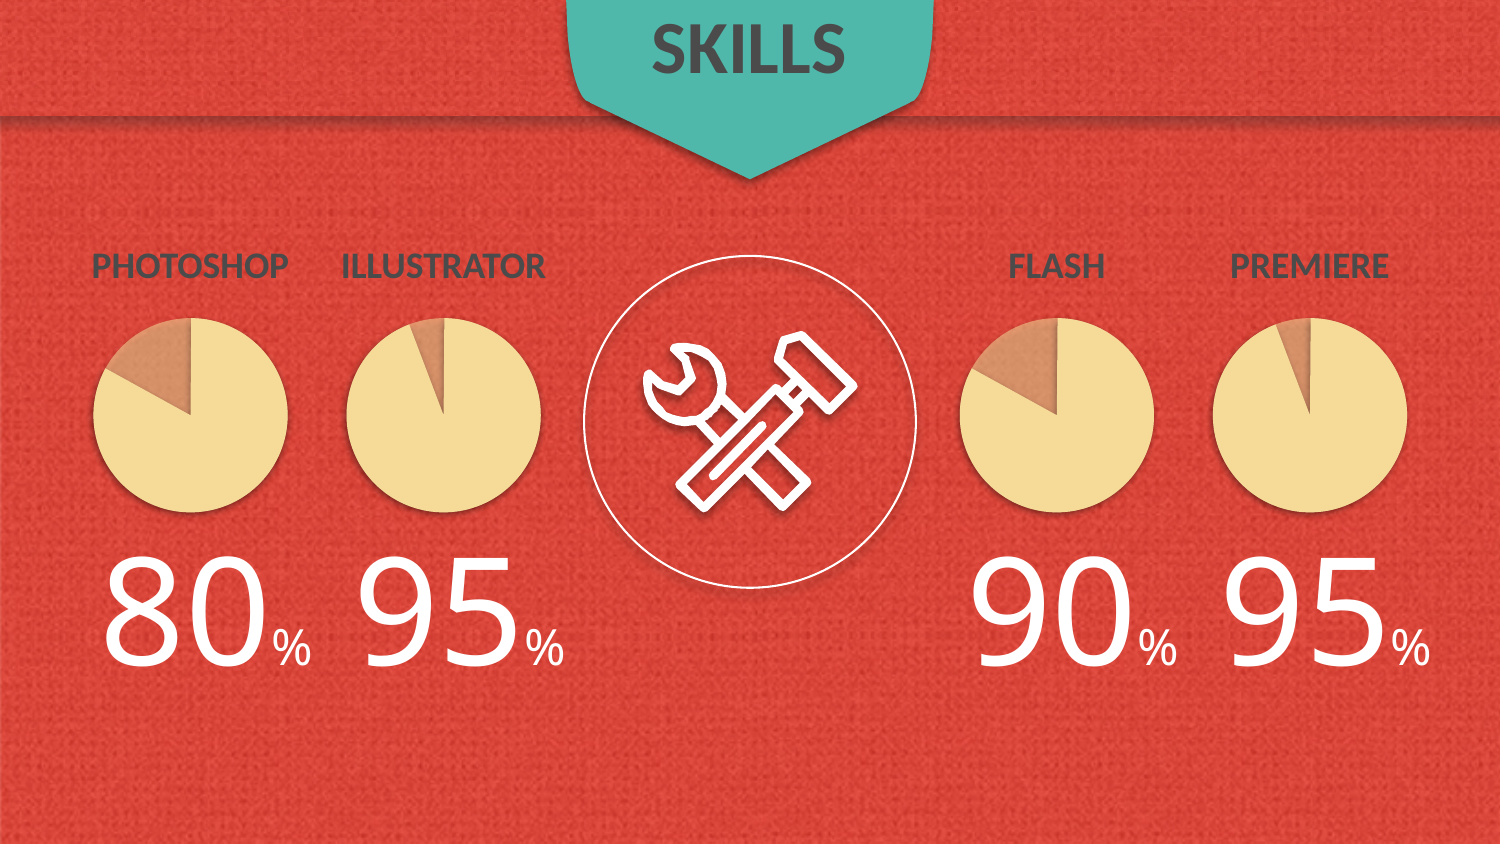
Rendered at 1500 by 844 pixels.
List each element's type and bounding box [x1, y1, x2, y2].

text_box [319, 232, 573, 706]
text_box [932, 232, 1184, 706]
text_box [642, 330, 858, 513]
picture [0, 0, 1500, 844]
text_box [1185, 232, 1439, 706]
text_box [65, 232, 317, 706]
text_box [583, 255, 917, 589]
text_box [565, 0, 934, 180]
